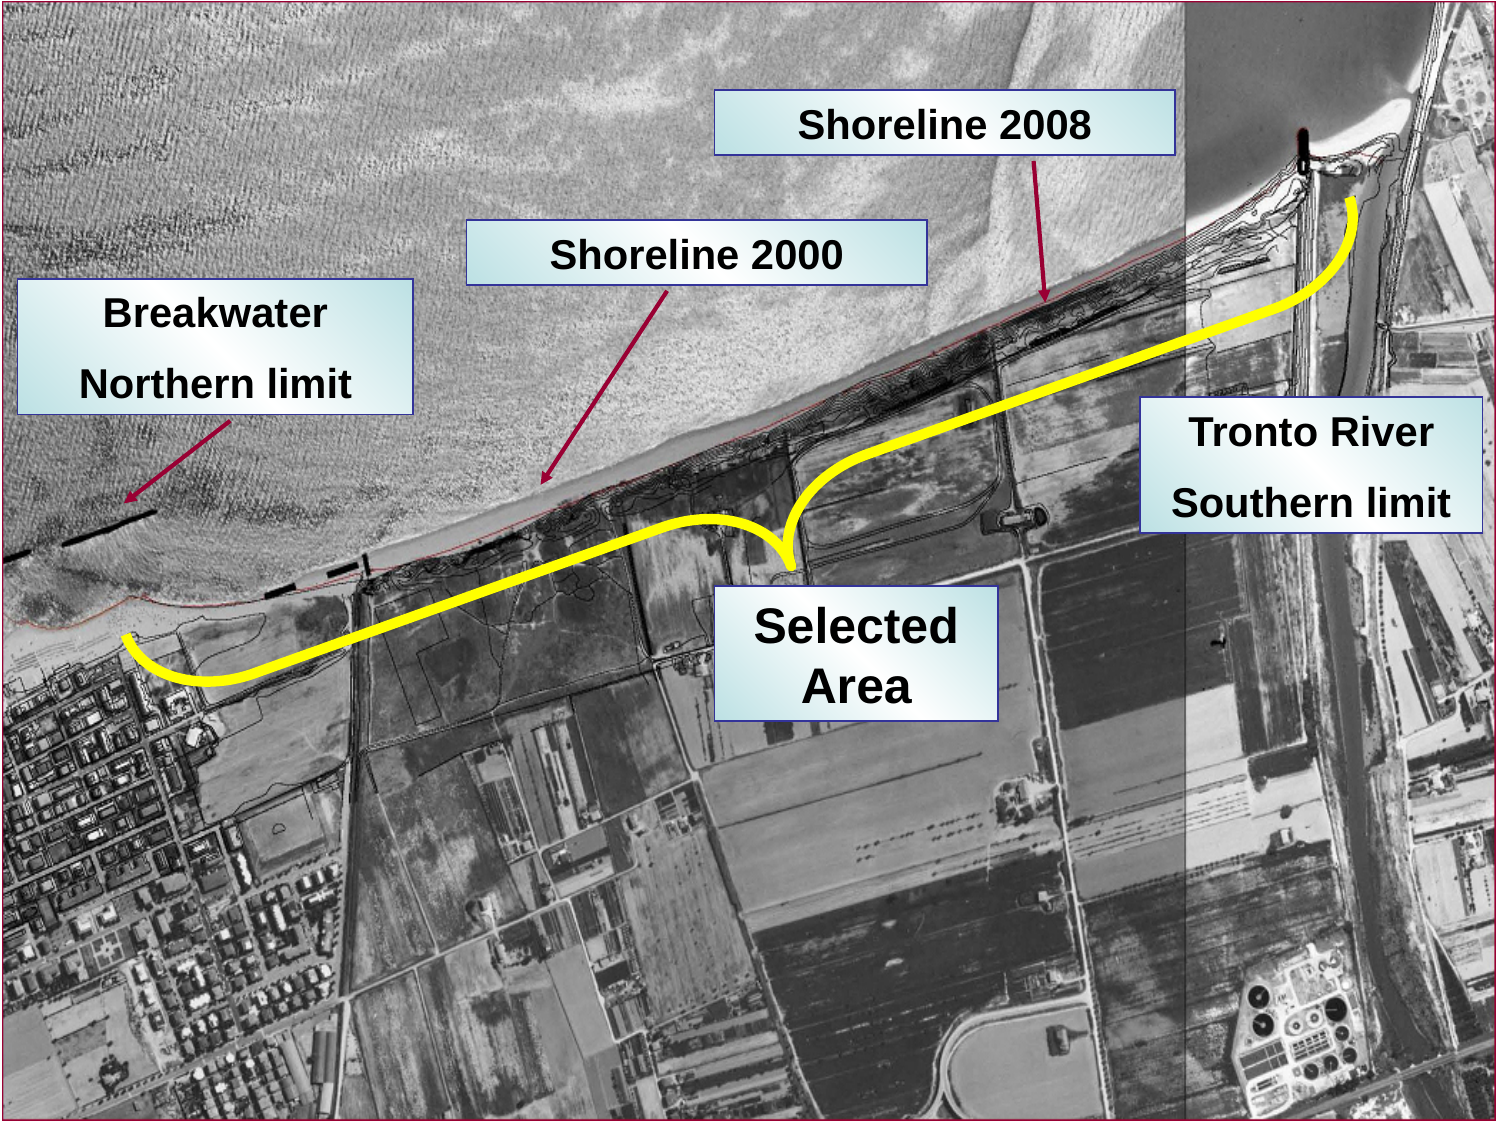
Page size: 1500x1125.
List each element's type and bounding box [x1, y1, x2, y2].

picture [0, 0, 1500, 1125]
list [1, 1, 1496, 1121]
